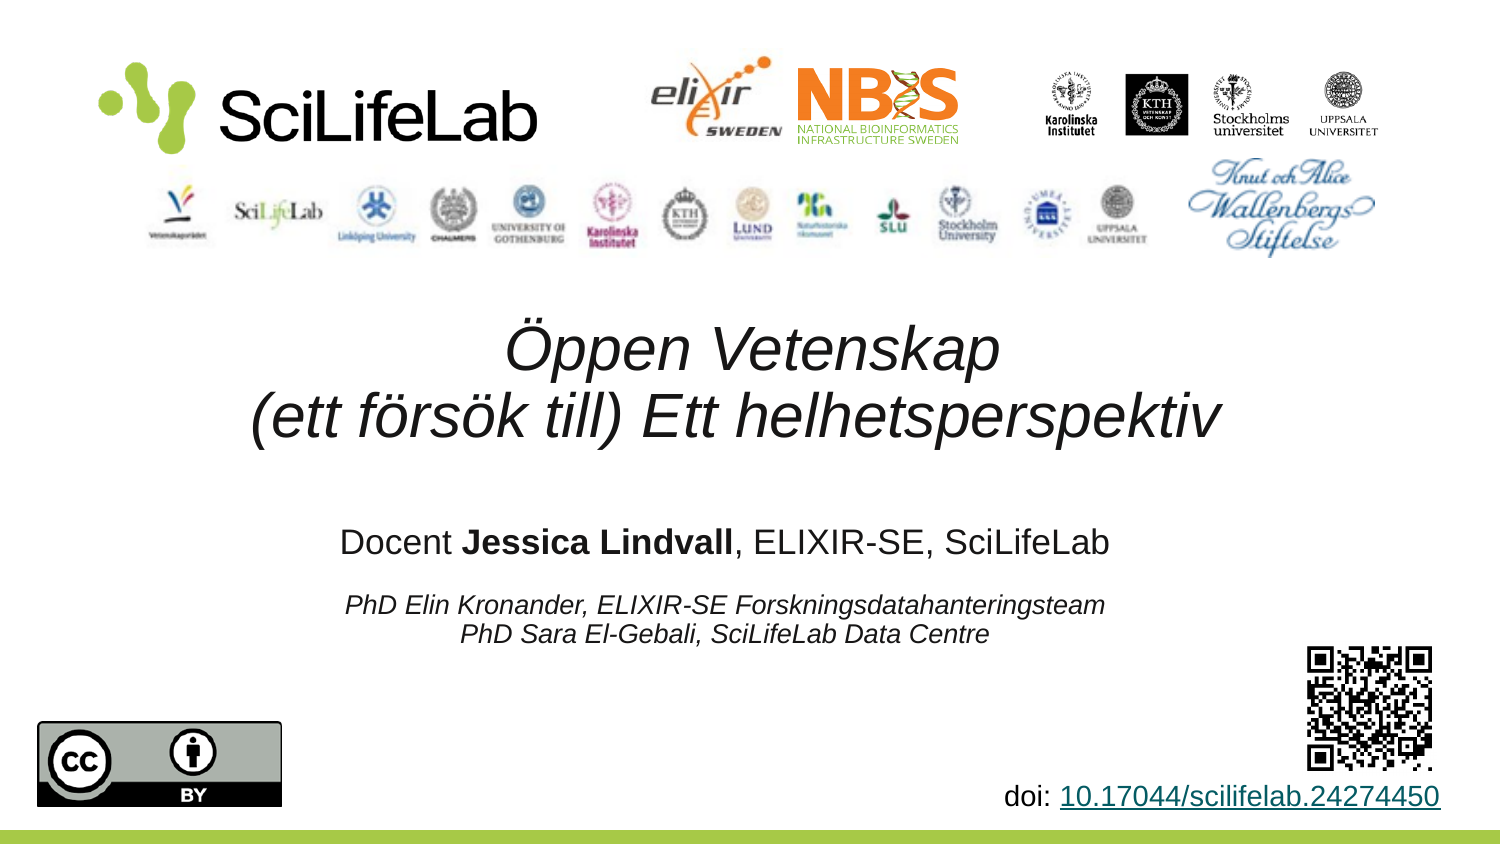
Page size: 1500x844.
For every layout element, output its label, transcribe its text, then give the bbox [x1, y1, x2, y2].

picture [613, 48, 959, 144]
picture [124, 158, 1376, 259]
text_box doi: 10.17044/scilifelab.24274450 [989, 761, 1482, 827]
title Öppen Vetenskap (ett försök till) Ett helhetsperspektiv [140, 267, 1367, 457]
subtitle Docent Jessica Lindvall, ELIXIR-SE, SciLifeLab PhD Elin Kronander, ELIXIR-SE Forskningsdatahanteringsteam PhD Sara El-Gebali, SciLifeLab Data Centre [162, 518, 1288, 722]
picture [37, 721, 282, 808]
picture [1020, 59, 1397, 155]
picture [1302, 641, 1437, 776]
picture [95, 59, 540, 157]
